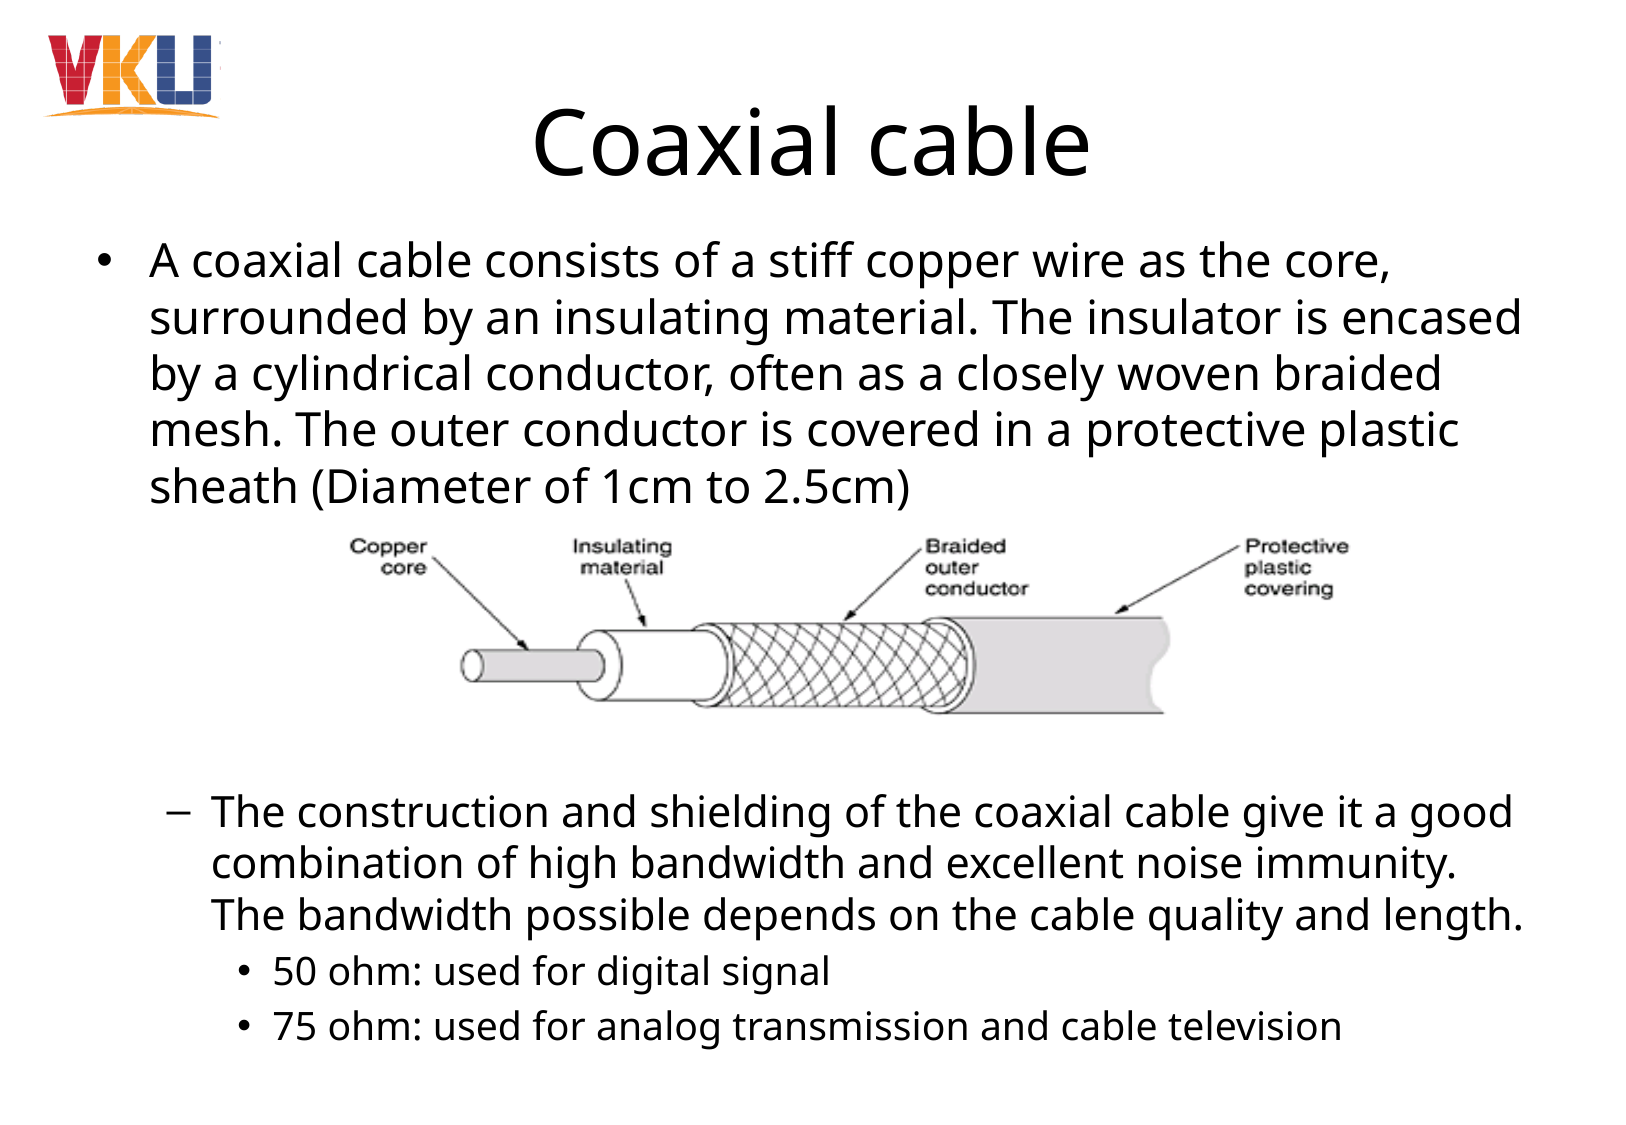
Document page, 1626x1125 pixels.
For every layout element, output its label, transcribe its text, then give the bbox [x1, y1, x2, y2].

title Coaxial cable [81, 45, 1544, 223]
list A coaxial cable consists of a stiff copper wire as the core, surrounded by an insulating material. The insulator is encased by a cylindrical conductor, often as a closely woven braided mesh. The outer conductor is covered in a protective plastic sheath (Diameter of 1cm to 2.5cm) The construction and shielding of the coaxial cable give it a good combination of high bandwidth and excellent noise immunity. The bandwidth possible depends on the cable quality and length. 50 ohm: used for digital signal 75 ohm: used for analog transmission and cable television [81, 223, 1544, 1059]
picture [32, 21, 228, 129]
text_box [307, 521, 1397, 739]
